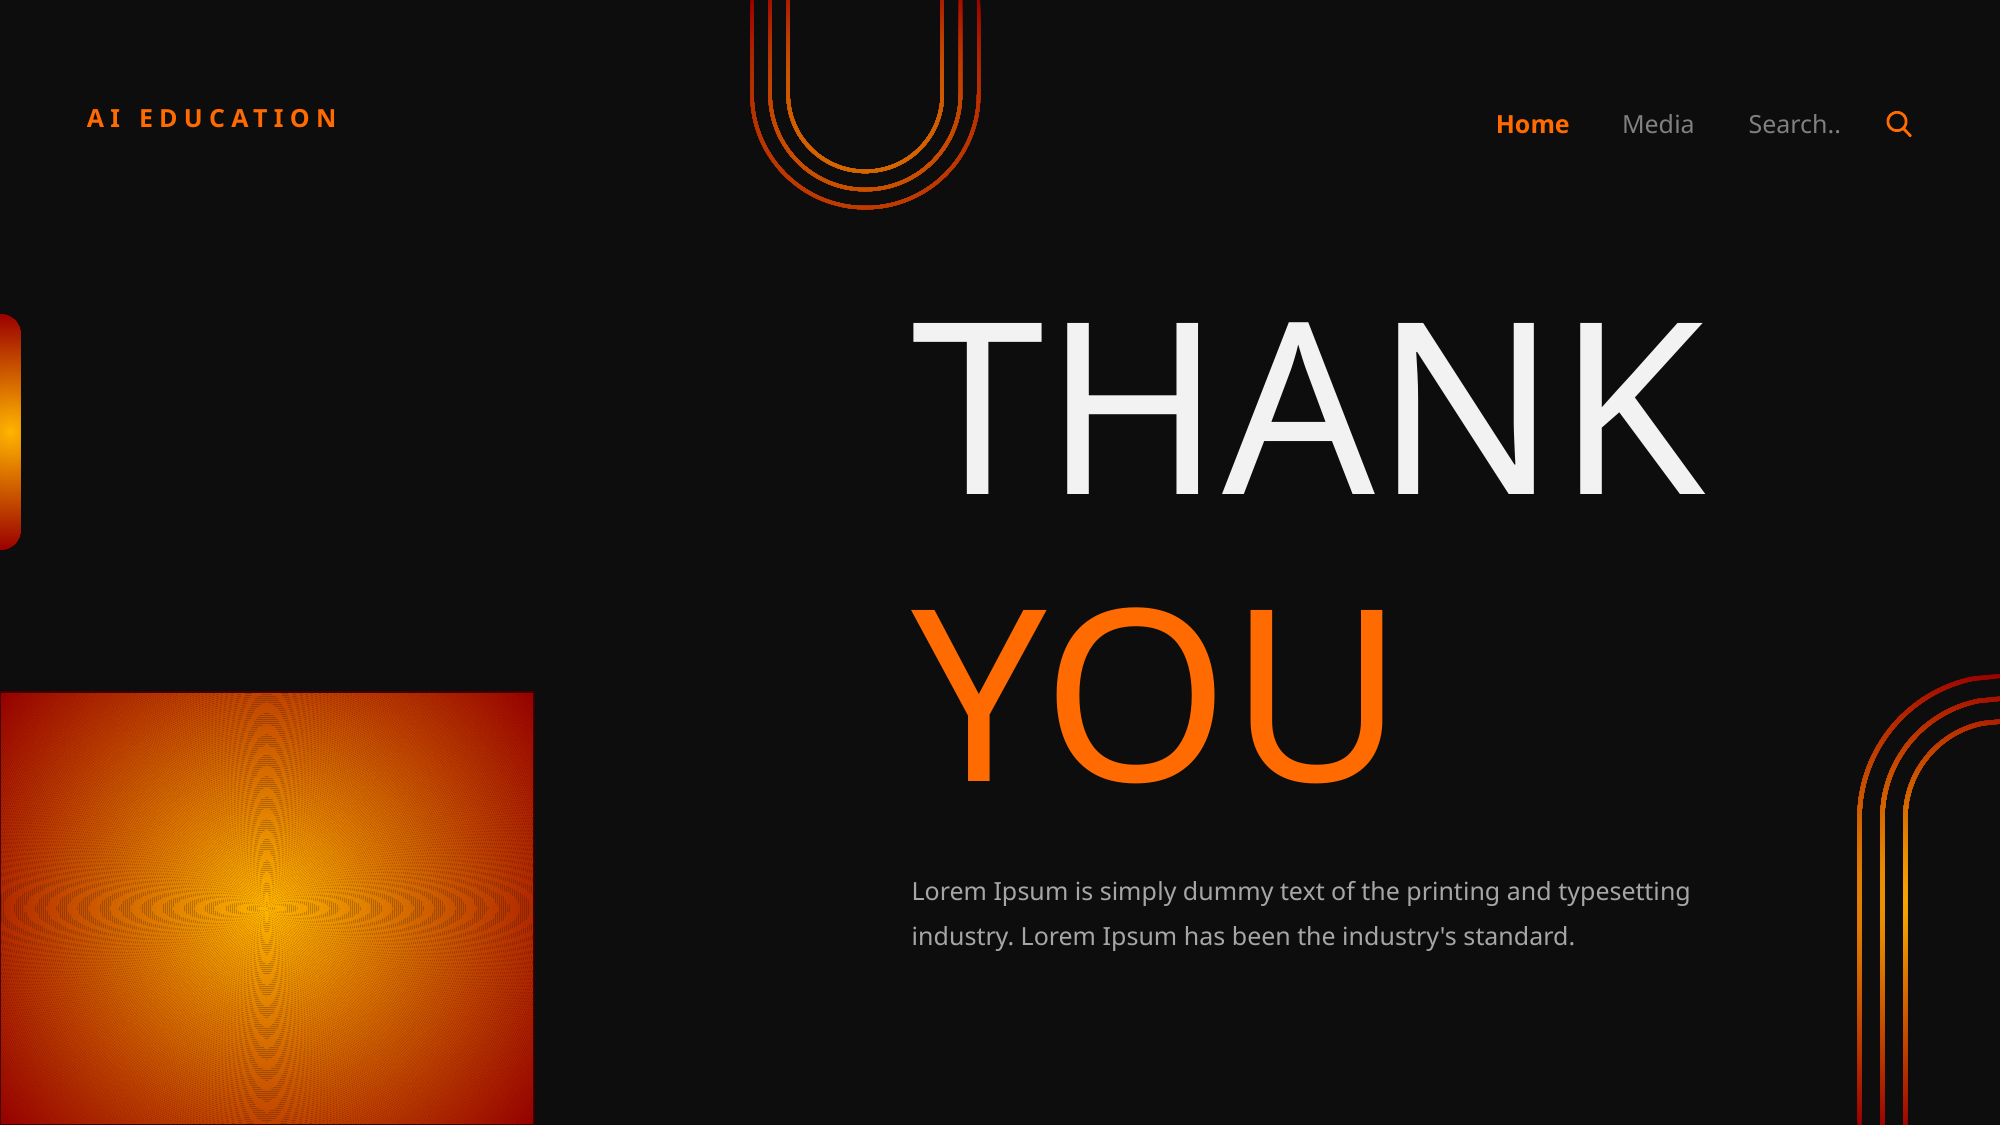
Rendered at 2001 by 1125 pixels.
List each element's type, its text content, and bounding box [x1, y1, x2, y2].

text_box Lorem Ipsum is simply dummy text of the printing and typesetting industry. Lorem Ipsum has been the industry's standard. [953, 852, 1791, 958]
text_box Home [1480, 101, 1585, 146]
text_box THANK YOU [953, 247, 1975, 837]
text_box AI EDUCATION [72, 94, 621, 140]
picture [138, 146, 953, 1125]
text_box [768, 0, 788, 146]
text_box Media [1607, 101, 1710, 146]
text_box [786, 0, 811, 146]
text_box [943, 0, 963, 146]
text_box [1857, 673, 2000, 1125]
text_box [920, 0, 944, 146]
text_box [0, 312, 22, 552]
text_box [750, 0, 767, 146]
text_box Search.. [1733, 101, 1857, 146]
text_box [1886, 111, 1912, 138]
text_box [953, 0, 981, 169]
